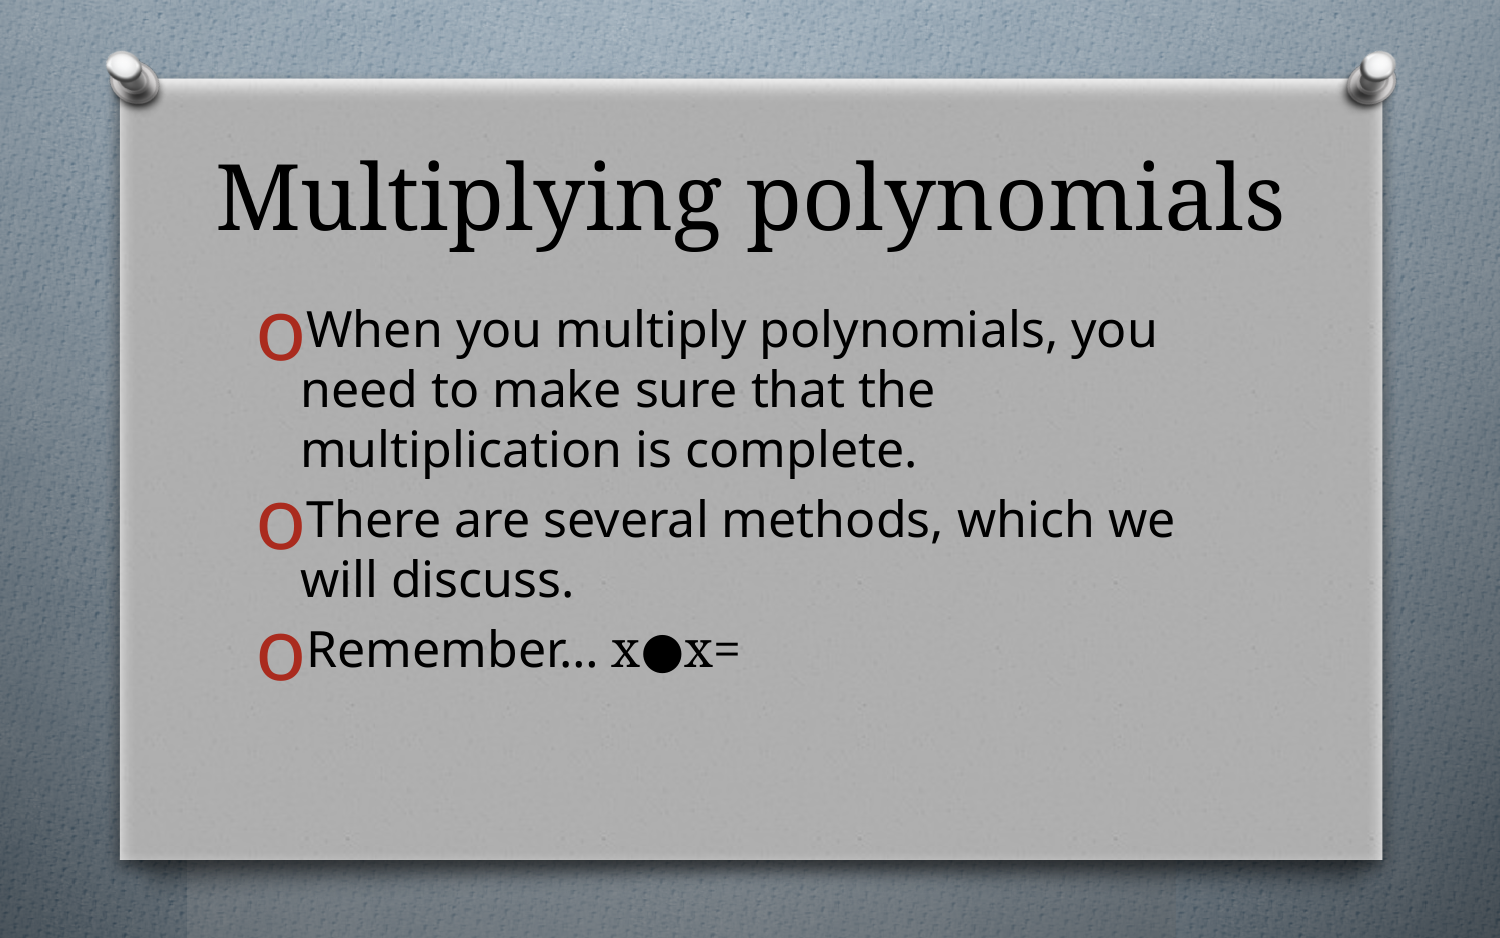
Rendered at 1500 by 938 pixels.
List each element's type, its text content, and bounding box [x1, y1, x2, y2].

title Multiplying polynomials [179, 111, 1323, 277]
picture [1321, 27, 1435, 132]
picture [78, 22, 194, 130]
